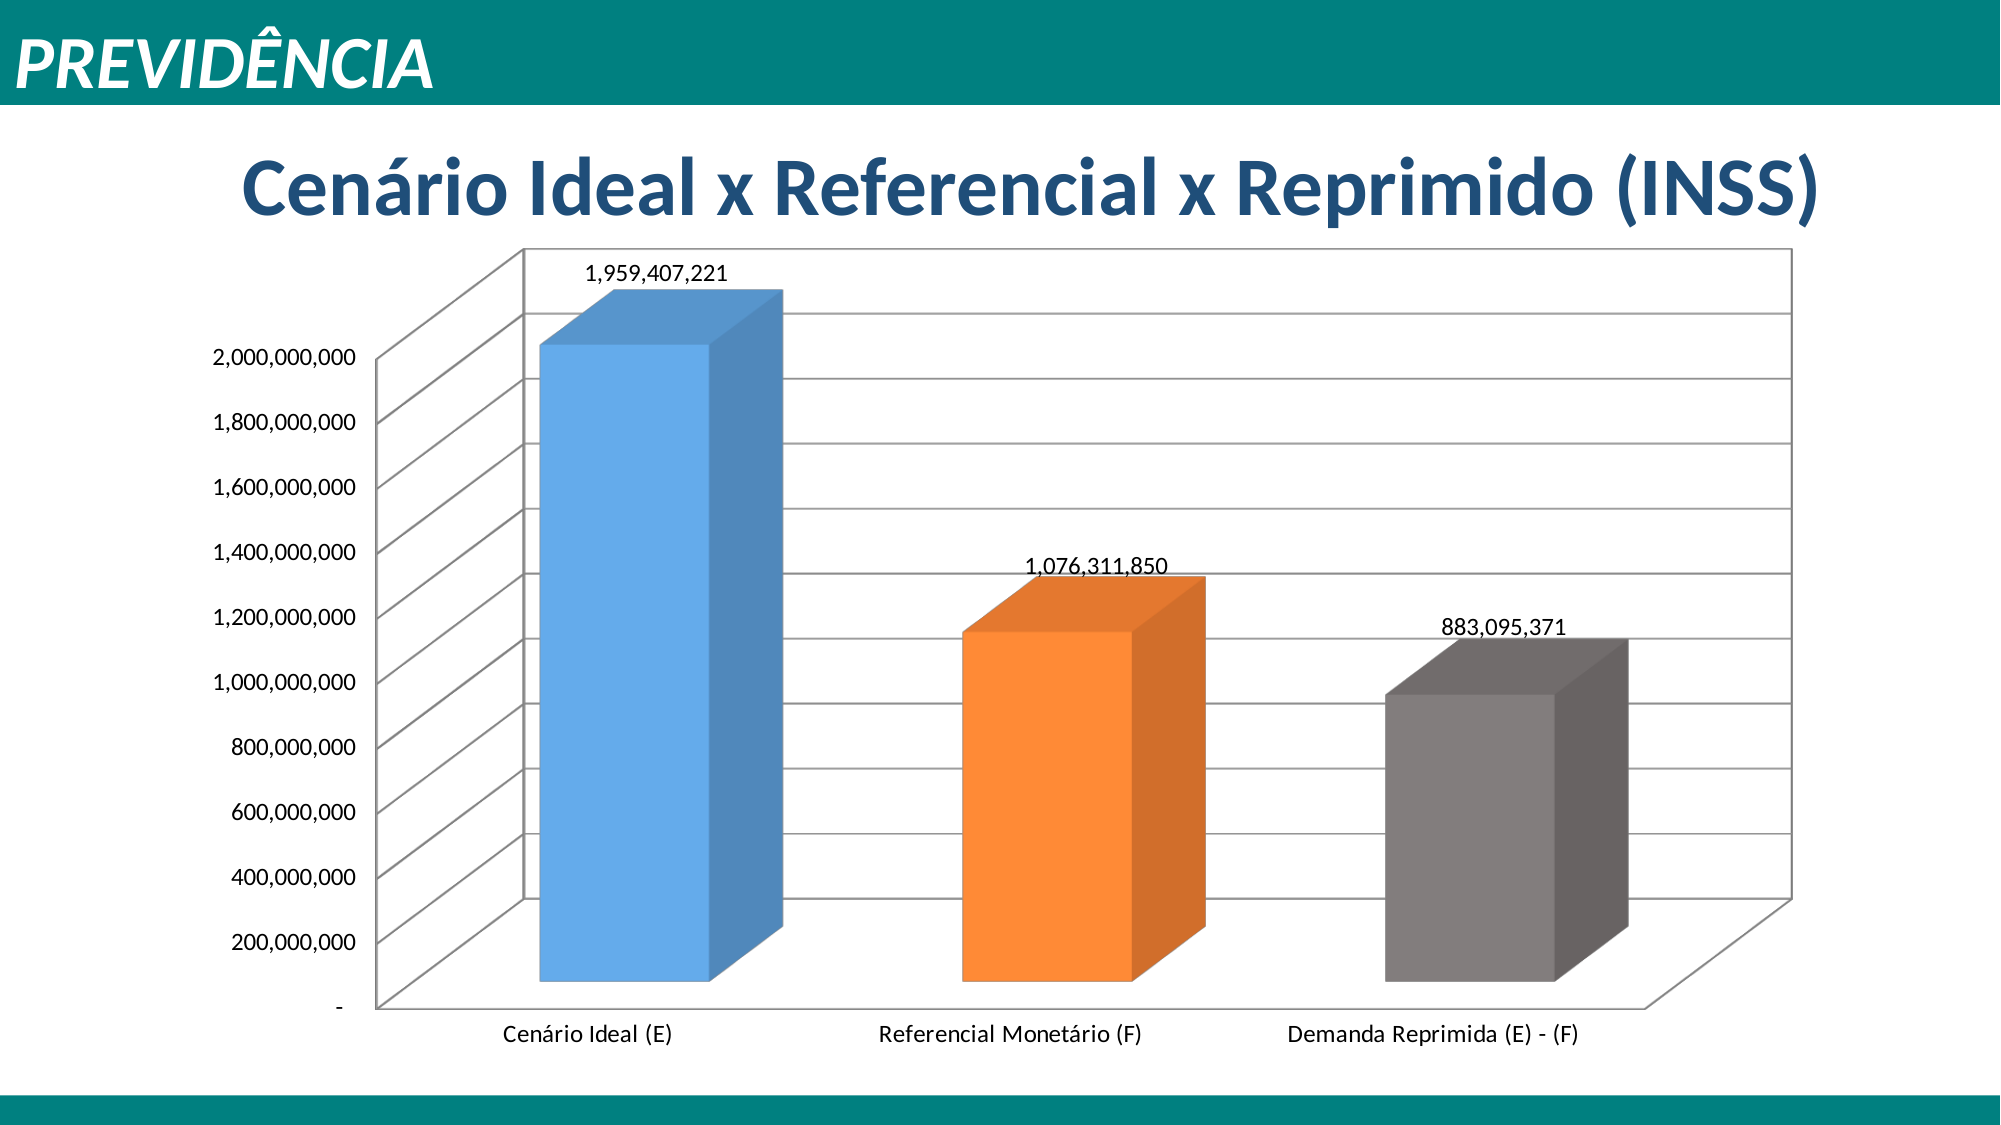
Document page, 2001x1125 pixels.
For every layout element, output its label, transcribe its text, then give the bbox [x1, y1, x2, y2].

text_box Cenário Ideal x Referencial x Reprimido (INSS) [140, 133, 1926, 231]
chart [172, 230, 1828, 1067]
text_box PREVIDÊNCIA [0, 0, 2000, 105]
text_box [0, 1095, 2000, 1125]
